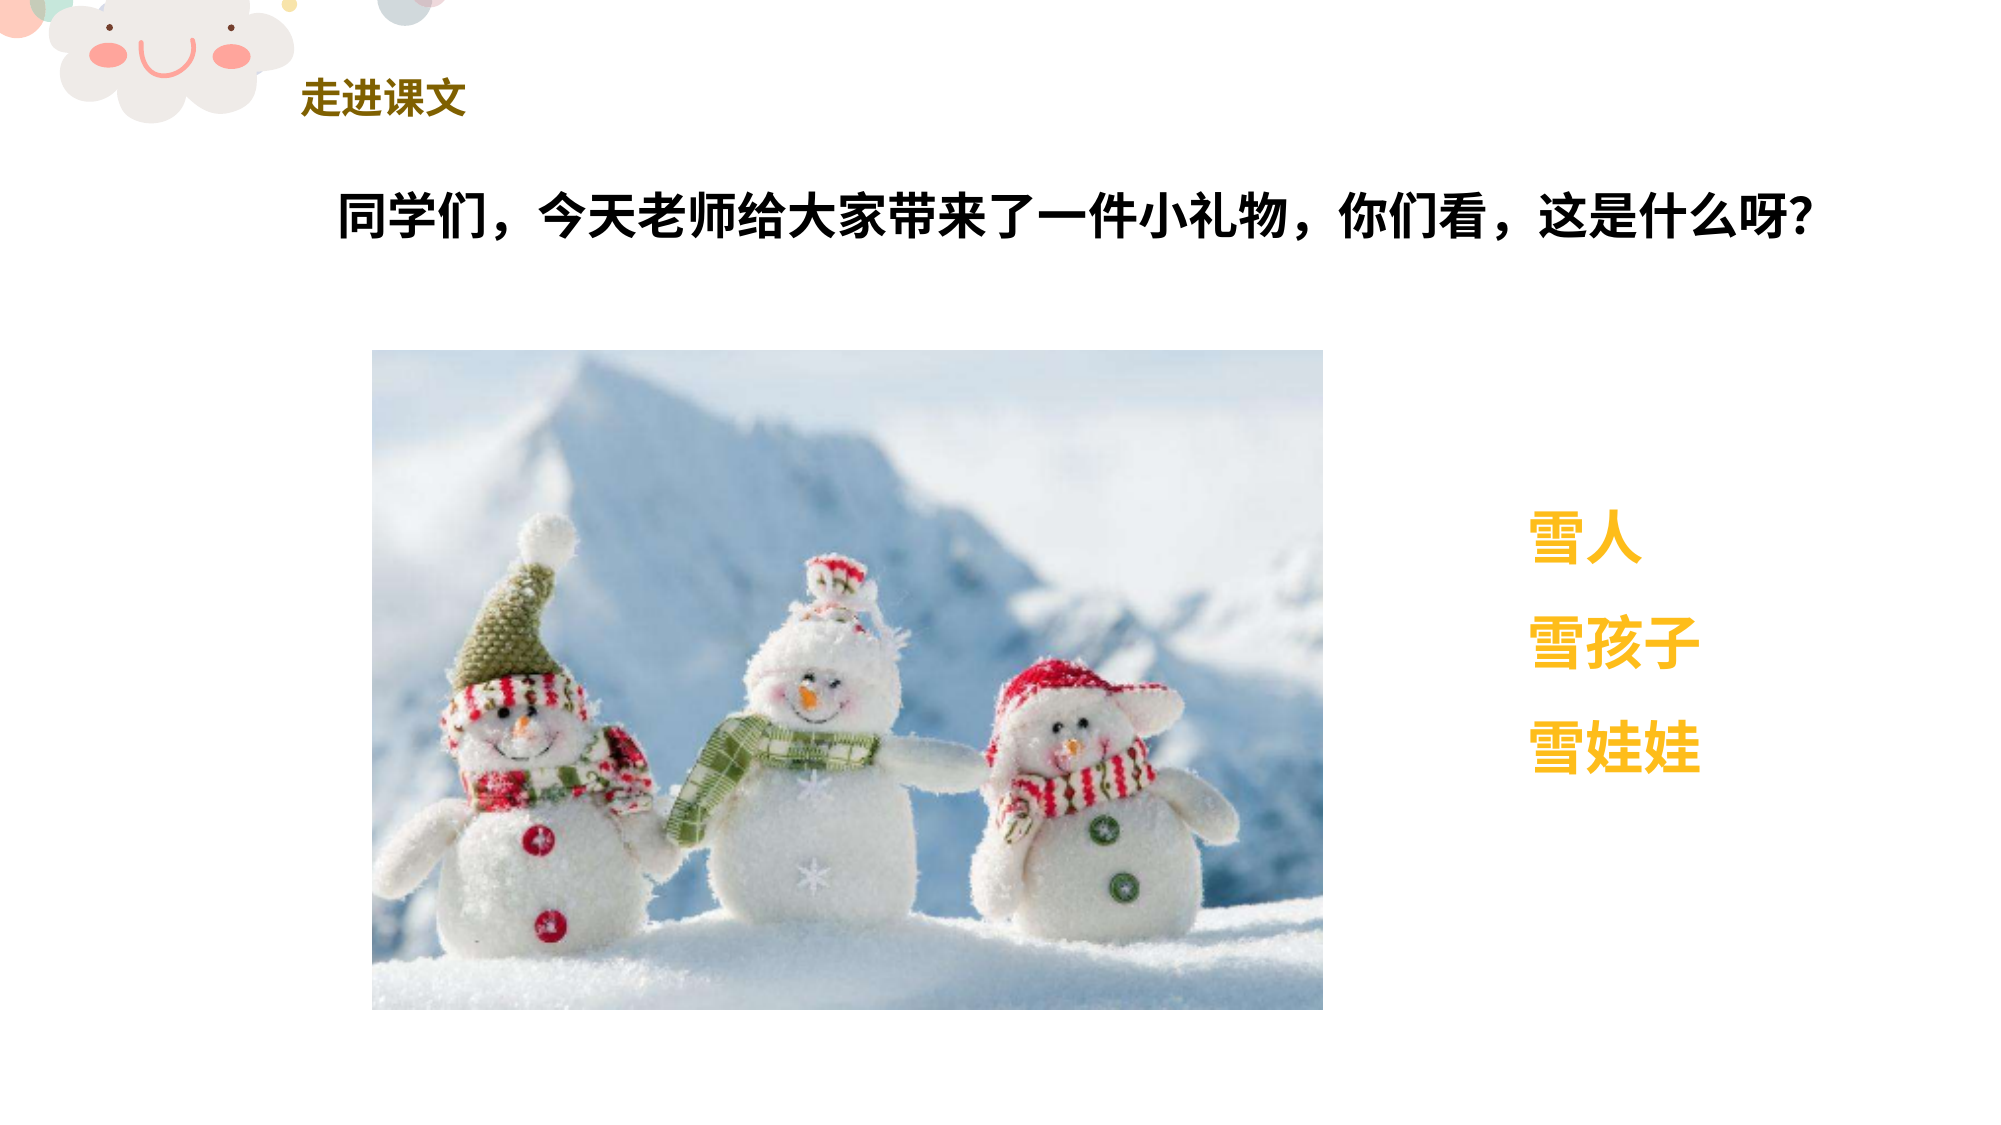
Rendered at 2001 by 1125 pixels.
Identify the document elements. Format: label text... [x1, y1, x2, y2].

picture [0, 0, 455, 131]
text_box 走进课文 [455, 64, 674, 130]
text_box 同学们，今天老师给大家带来了一件小礼物，你们看，这是什么呀？ [322, 177, 1838, 253]
picture [372, 350, 1323, 1010]
text_box 雪人 雪孩子雪娃娃 [1512, 458, 1773, 789]
